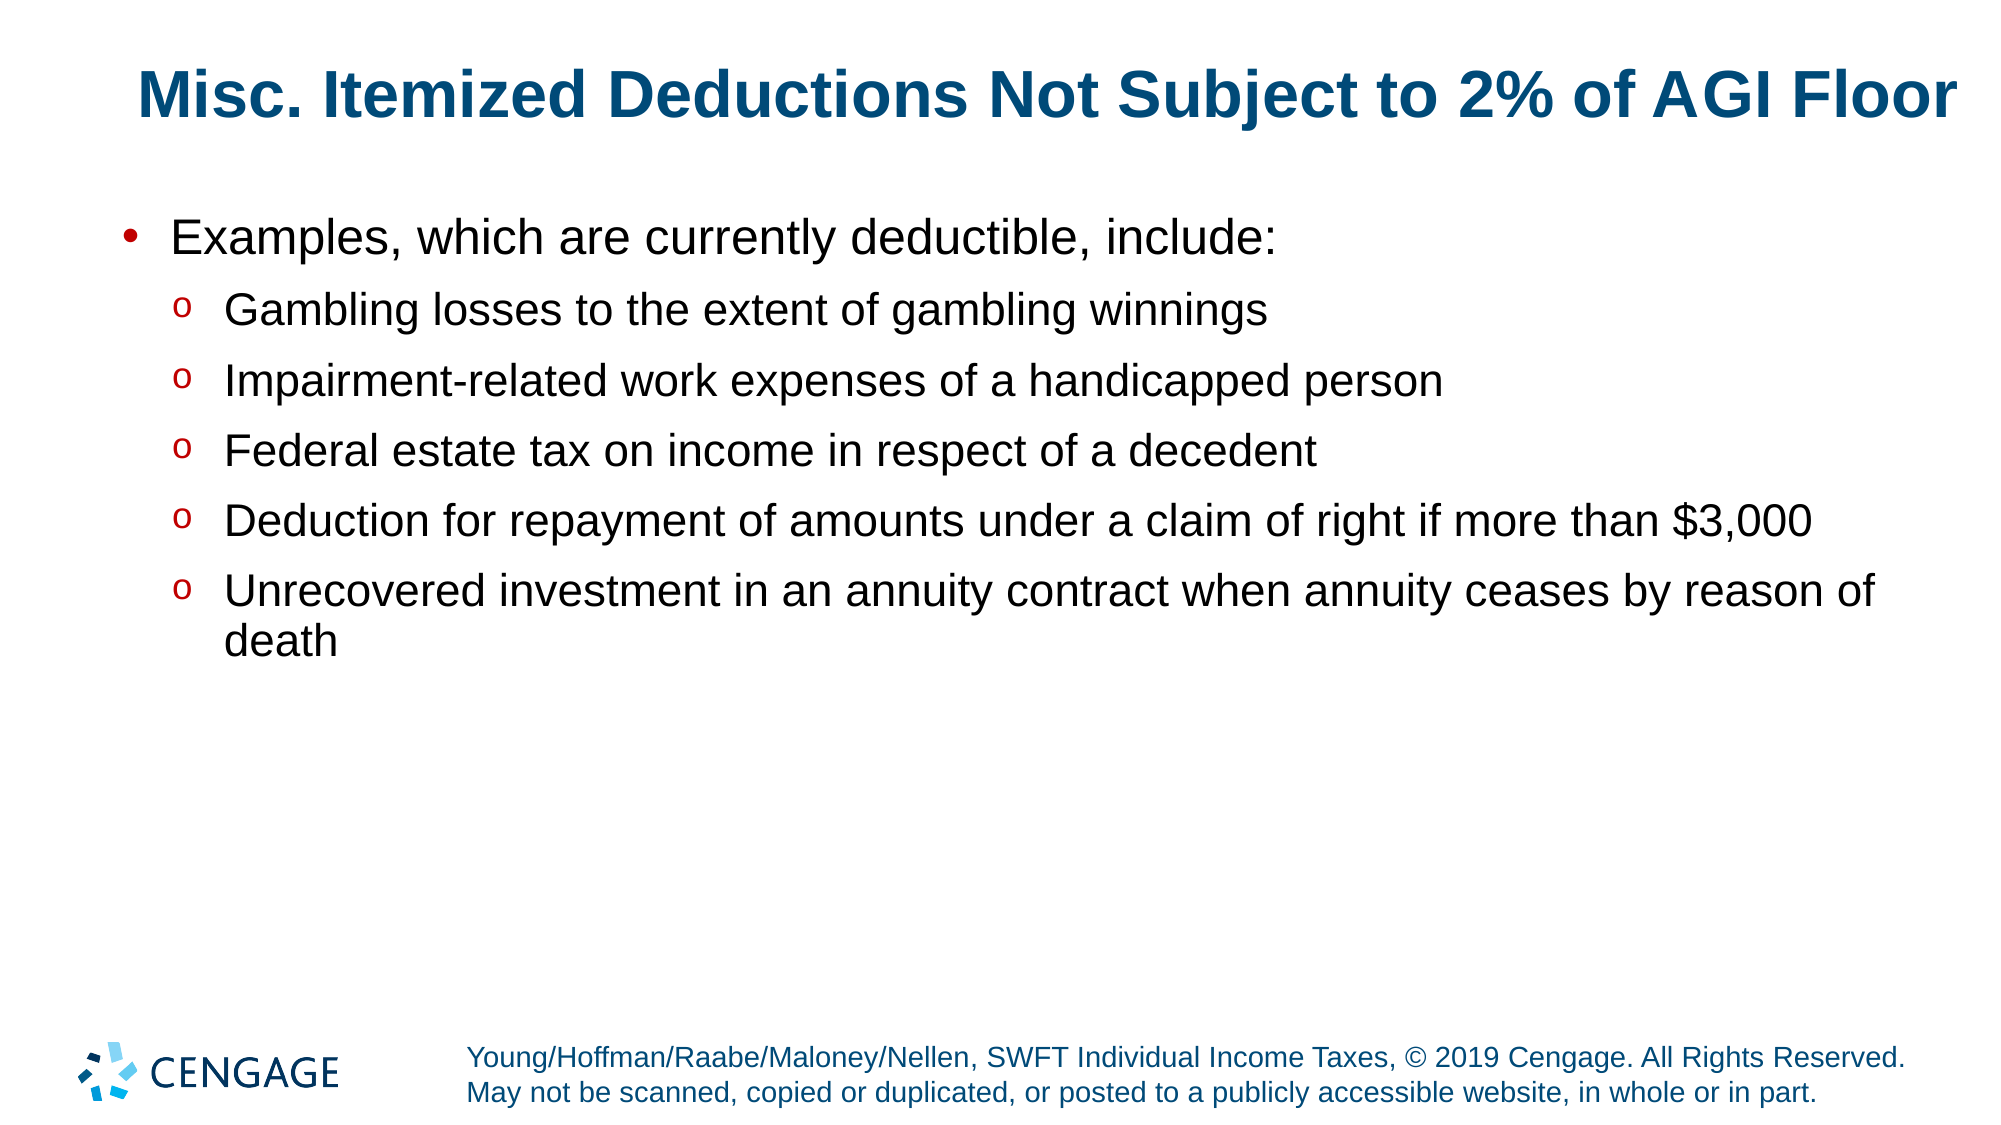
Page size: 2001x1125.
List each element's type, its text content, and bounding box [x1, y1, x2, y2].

title Misc. Itemized Deductions Not Subject to 2% of A G I Floor [137, 59, 1970, 171]
list Examples, which are currently deductible, include: Gambling losses to the extent of gambling winnings Impairment-related work expenses of a handicapped person Federal estate tax on income in respect of a decedent Deduction for repayment of amounts under a claim of right if more than $3,000 Unrecovered investment in an annuity contract when annuity ceases by reason of death [121, 211, 1880, 680]
picture [78, 1042, 338, 1101]
